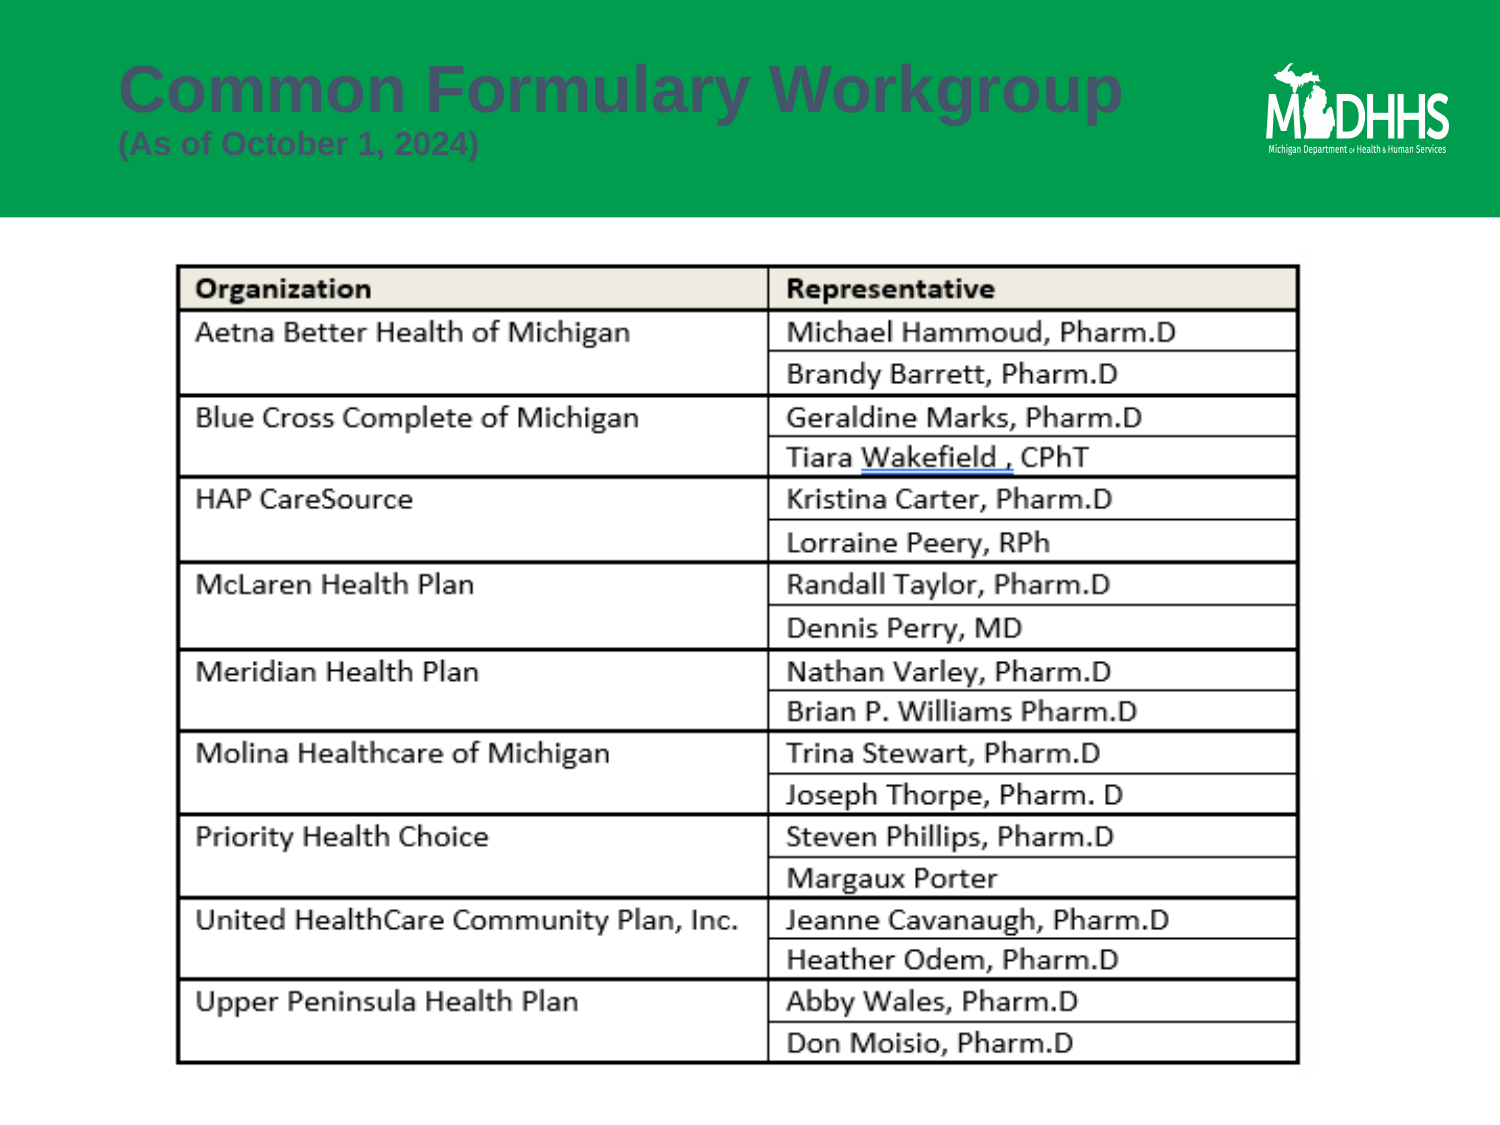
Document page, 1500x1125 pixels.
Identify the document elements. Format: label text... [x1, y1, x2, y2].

title Common Formulary Workgroup (As of October 1, 2024) [103, 0, 1216, 218]
picture [1266, 63, 1449, 155]
picture [162, 249, 1313, 1076]
